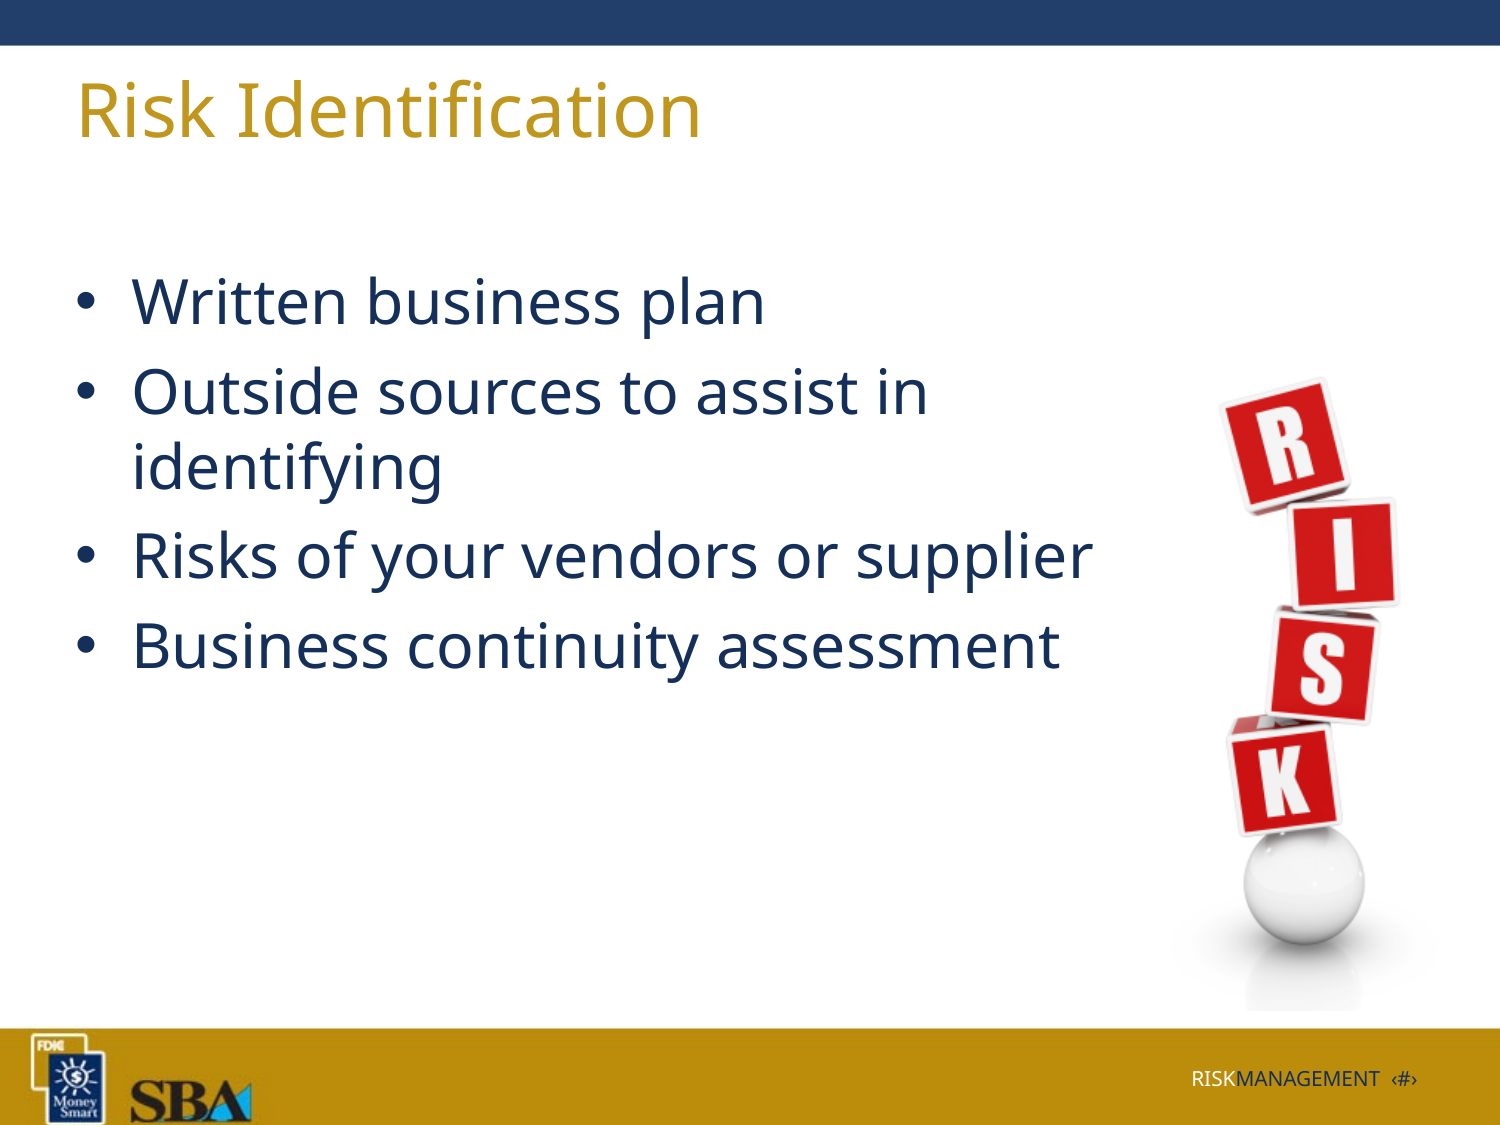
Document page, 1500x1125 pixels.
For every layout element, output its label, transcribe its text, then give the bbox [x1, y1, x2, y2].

list Written business plan Outside sources to assist in identifying Risks of your vendors or supplier Business continuity assessment [74, 261, 1426, 963]
picture [0, 0, 1500, 1125]
title Risk Identification [74, 61, 1426, 163]
